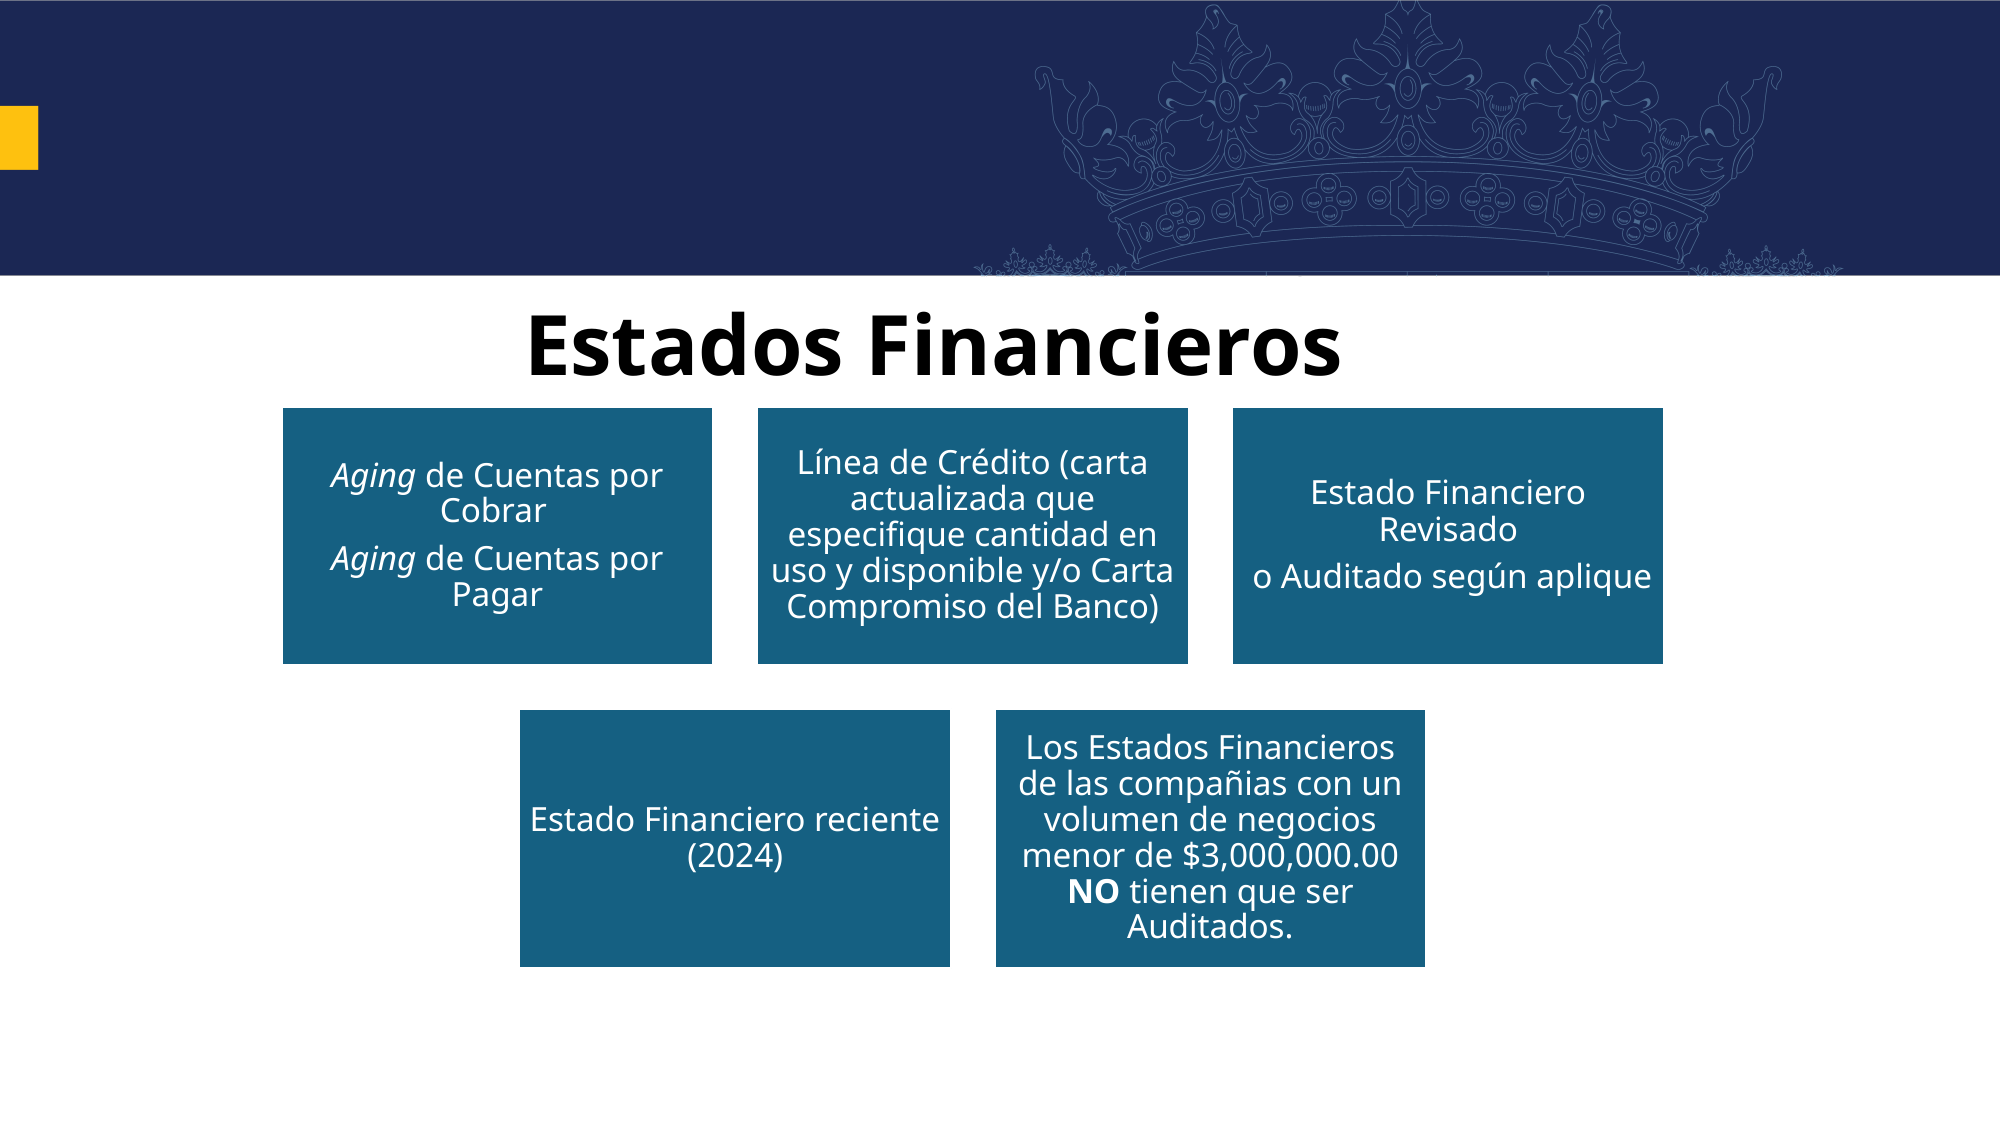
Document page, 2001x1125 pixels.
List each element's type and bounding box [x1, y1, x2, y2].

text_box [193, 405, 1753, 969]
picture [0, 0, 2000, 1125]
